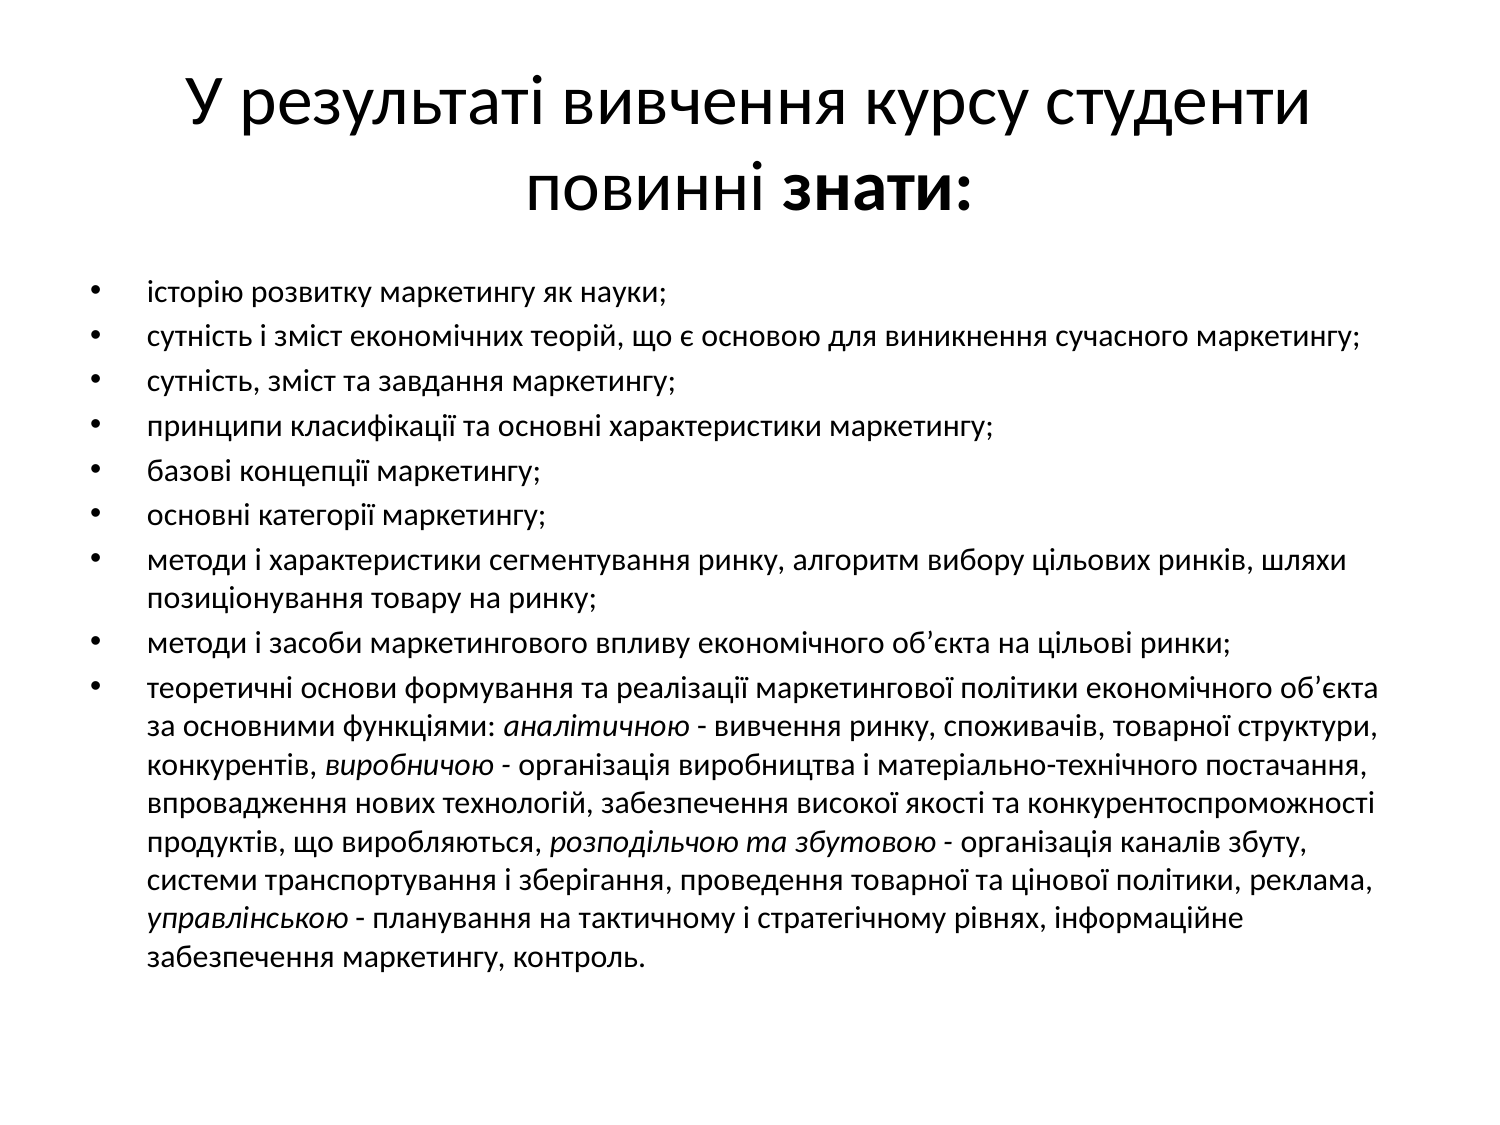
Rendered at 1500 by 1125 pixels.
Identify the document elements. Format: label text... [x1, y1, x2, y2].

title У результаті вивчення курсу студенти повинні знати: [75, 45, 1425, 233]
list історію розвитку маркетингу як науки; сутність і зміст економічних теорій, що є основою для виникнення сучасного маркетингу; сутність, зміст та завдання маркетингу; принципи класифікації та основні характеристики маркетингу; базові концепції маркетингу; основні категорії маркетингу; методи і характеристики сегментування ринку, алгоритм вибору цільових ринків, шляхи позиціонування товару на ринку; методи і засоби маркетингового впливу економічного об’єкта на цільові ринки; теоретичні основи формування та реалізації маркетингової політики економічного об’єкта за основними функціями: аналітичною - вивчення ринку, споживачів, товарної структури, конкурентів, виробничою - організація виробництва і матеріально-технічного постачання, впровадження нових технологій, забезпечення високої якості та конкурентоспроможності продуктів, що виробляються, розподільчою та збутовою - організація каналів збуту, системи транспортування і зберігання, проведення товарної та цінової політики, реклама, управлінською - планування на тактичному і стратегічному рівнях, інформаційне забезпечення маркетингу, контроль. [75, 262, 1425, 1005]
